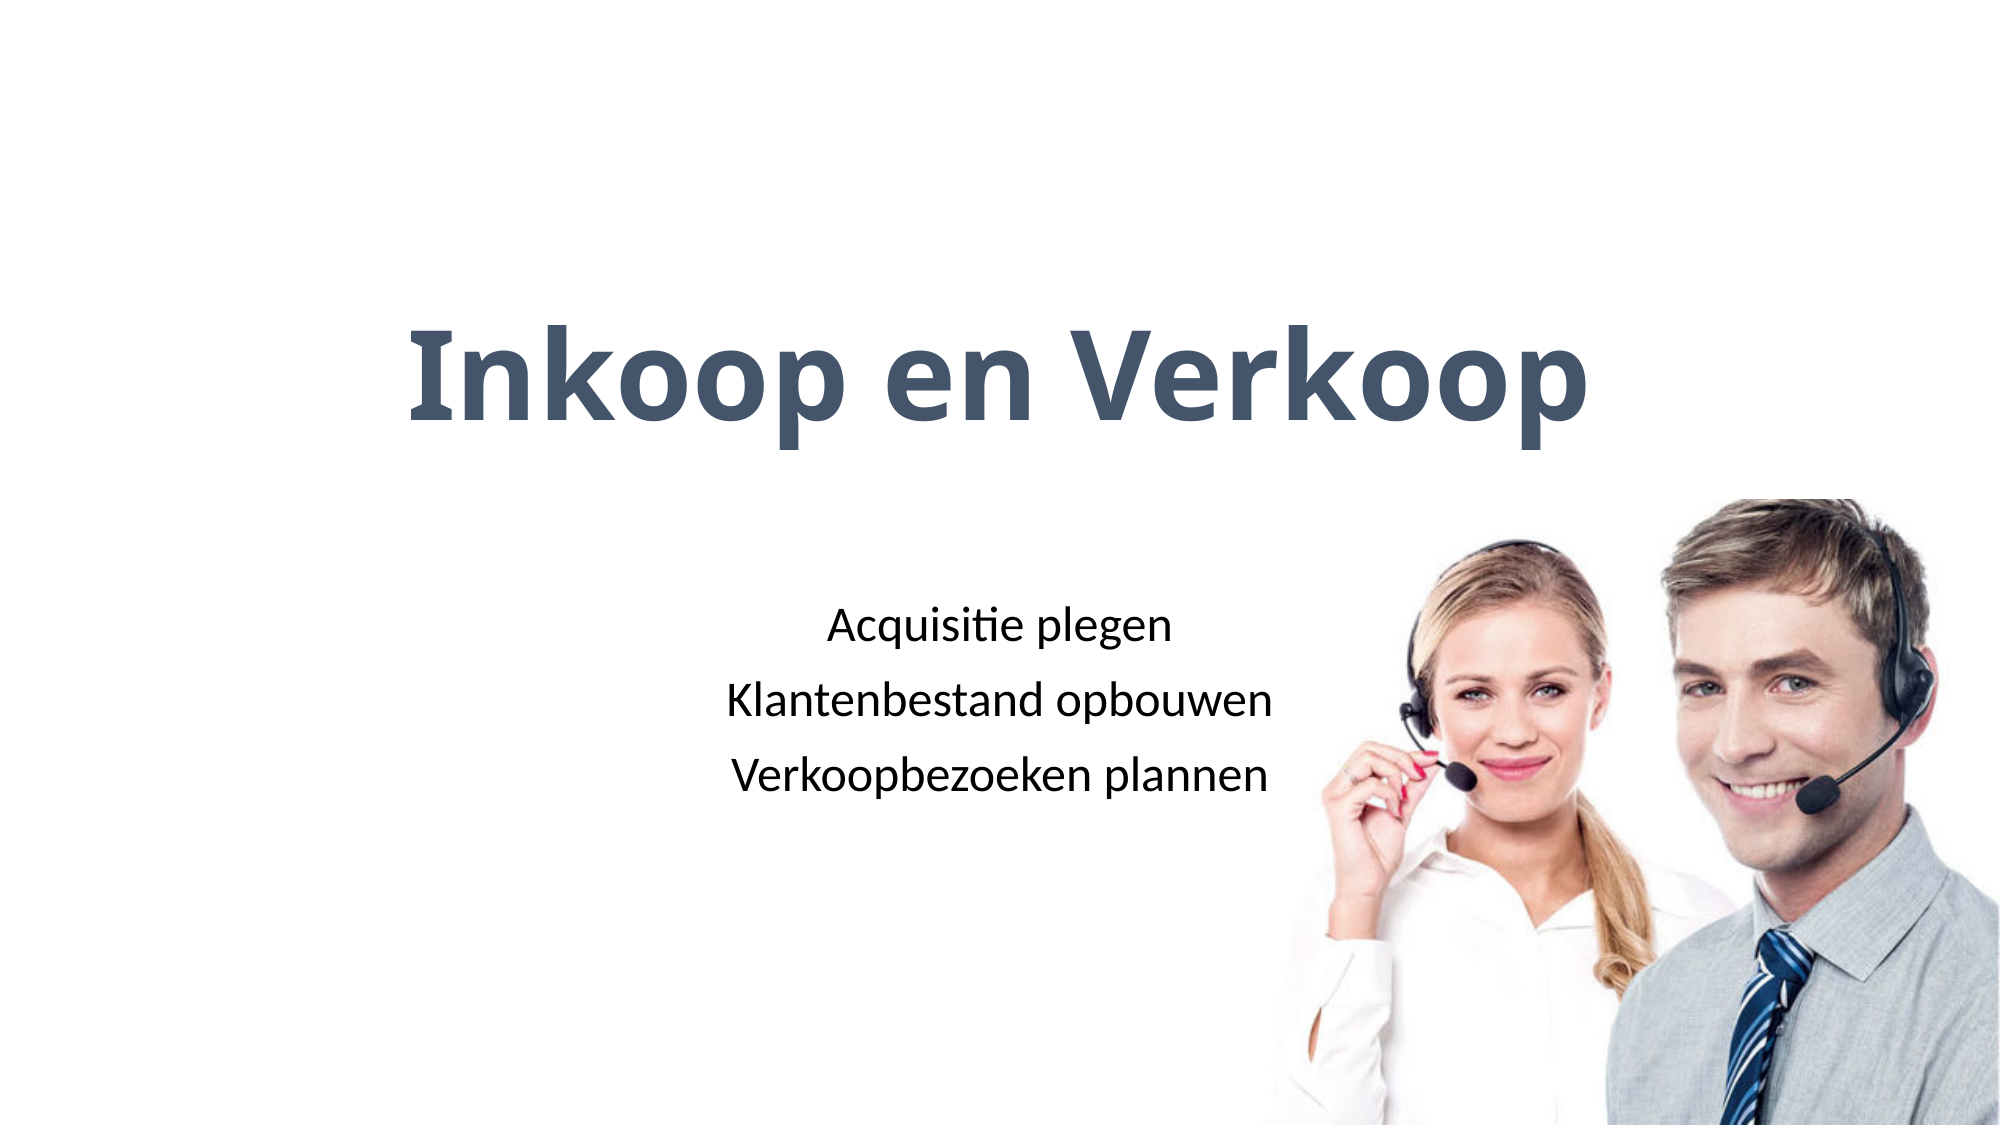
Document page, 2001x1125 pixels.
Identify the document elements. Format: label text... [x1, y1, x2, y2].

title Inkoop en Verkoop [249, 62, 1750, 455]
picture [1062, 499, 2000, 1125]
subtitle Acquisitie plegen Klantenbestand opbouwen Verkoopbezoeken plannen [249, 590, 1062, 863]
